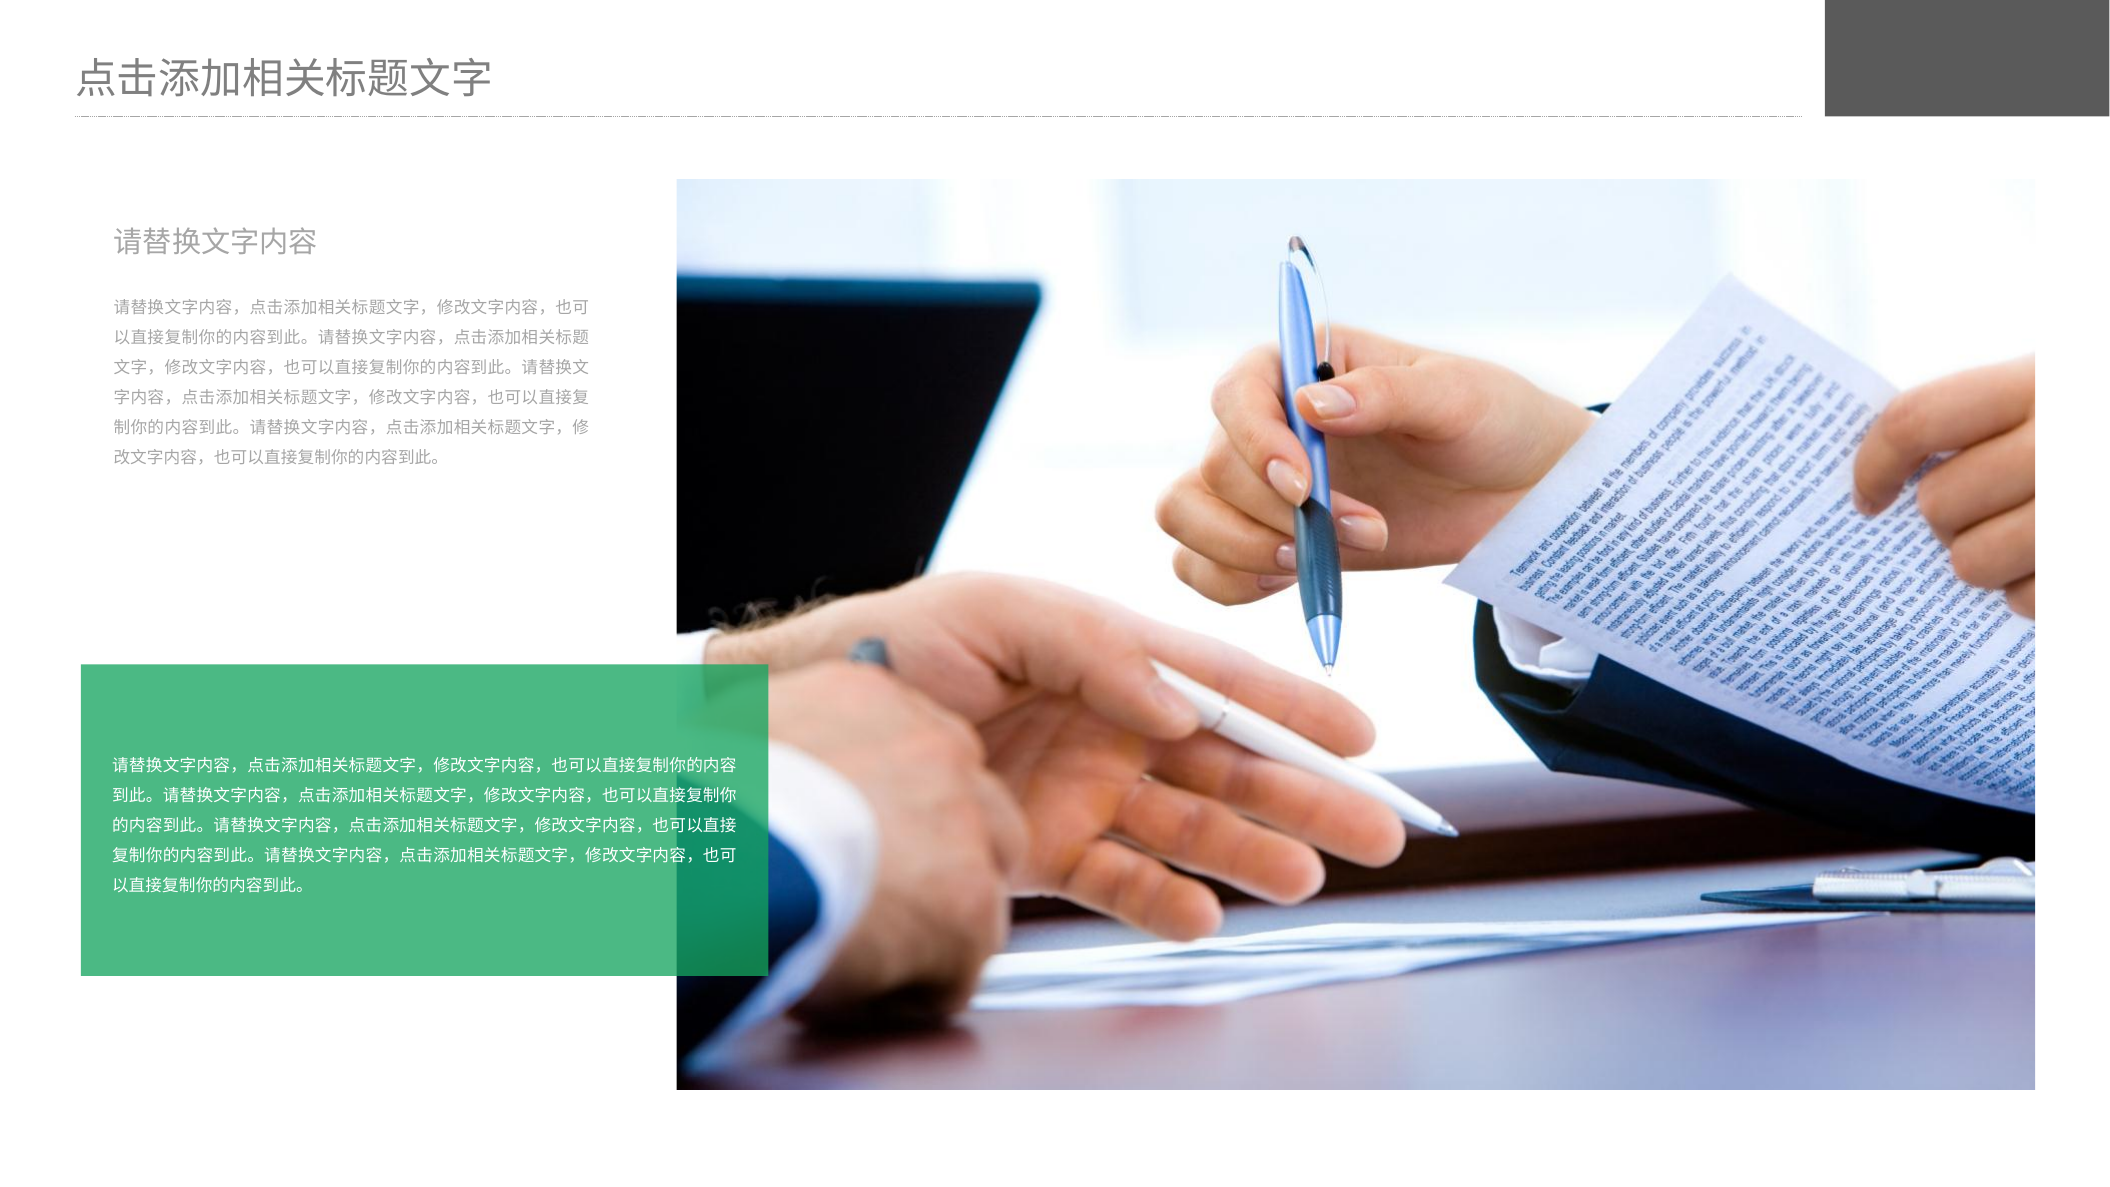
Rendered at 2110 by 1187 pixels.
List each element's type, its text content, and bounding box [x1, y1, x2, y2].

text_box 请替换文字内容 [97, 215, 403, 274]
text_box 点击添加相关标题文字 [59, 44, 563, 107]
text_box 请替换文字内容，点击添加相关标题文字，修改文字内容，也可以直接复制你的内容到此。请替换文字内容，点击添加相关标题文字，修改文字内容，也可以直接复制你的内容到此。请替换文字内容，点击添加相关标题文字，修改文字内容，也可以直接复制你的内容到此。请替换文字内容，点击添加相关标题文字，修改文字内容，也可以直接复制你的内容到此。 [80, 664, 769, 976]
text_box [676, 179, 2036, 1090]
text_box 请替换文字内容，点击添加相关标题文字，修改文字内容，也可以直接复制你的内容到此。请替换文字内容，点击添加相关标题文字，修改文字内容，也可以直接复制你的内容到此。请替换文字内容，点击添加相关标题文字，修改文字内容，也可以直接复制你的内容到此。请替换文字内容，点击添加相关标题文字，修改文字内容，也可以直接复制你的内容到此。 [97, 279, 606, 523]
